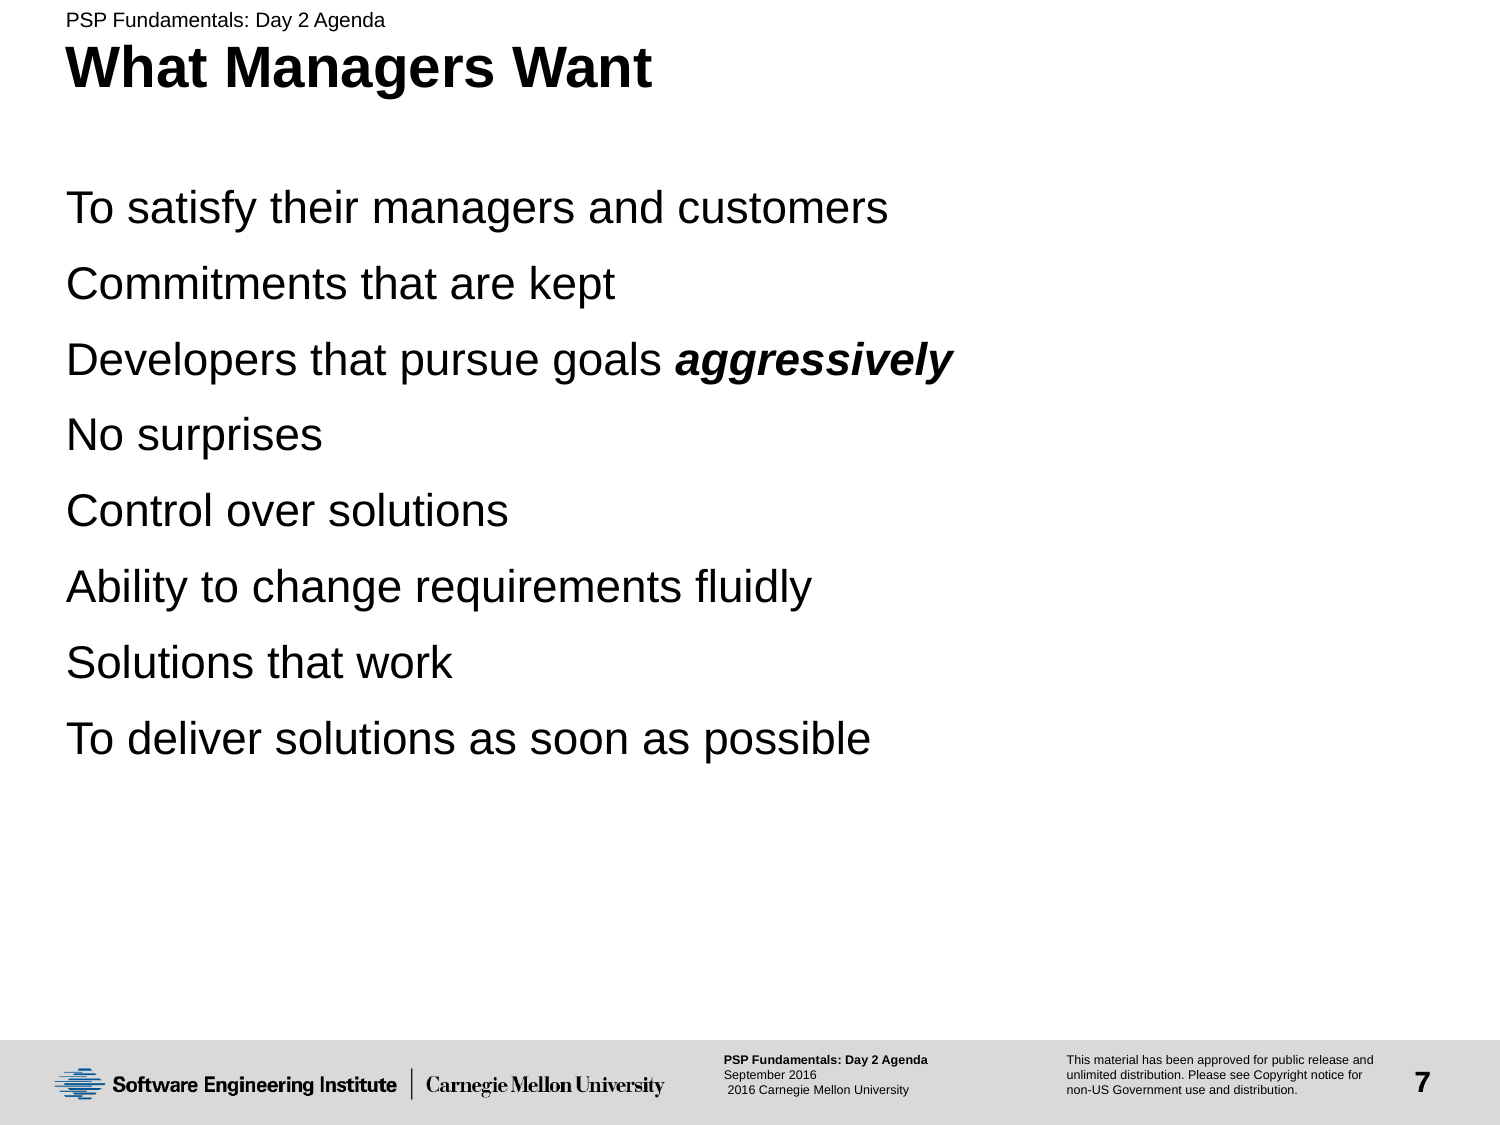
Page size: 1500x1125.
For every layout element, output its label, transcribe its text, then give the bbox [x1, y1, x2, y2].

picture [46, 1061, 673, 1104]
title What Managers Want [65, 37, 1430, 148]
list To satisfy their managers and customers Commitments that are kept Developers that pursue goals aggressively No surprises Control over solutions Ability to change requirements fluidly Solutions that work To deliver solutions as soon as possible [65, 177, 1431, 1000]
